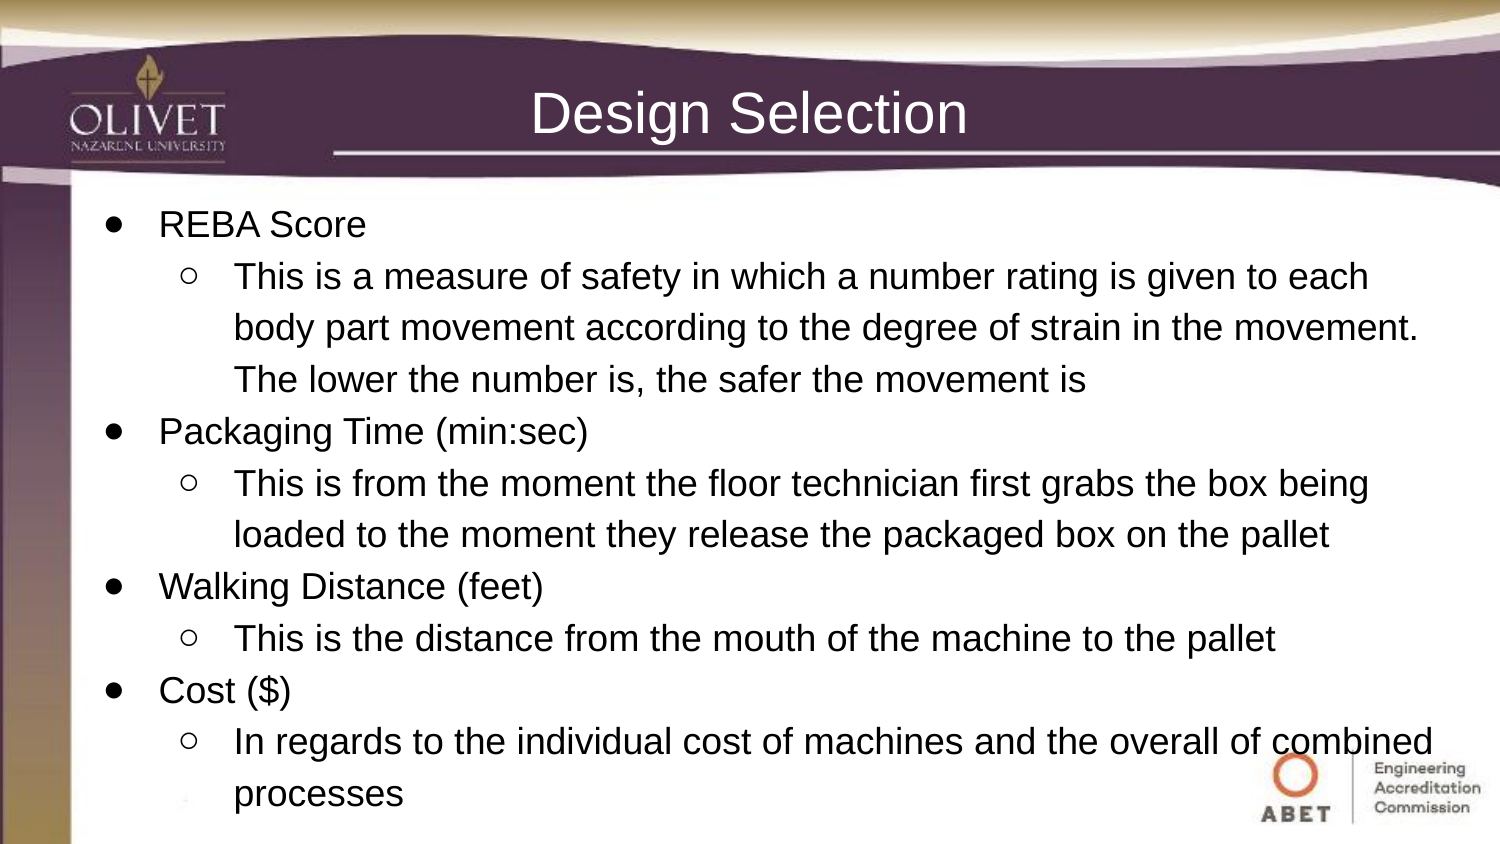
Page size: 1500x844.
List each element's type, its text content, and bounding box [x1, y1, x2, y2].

text_box REBA Score This is a measure of safety in which a number rating is given to each body part movement according to the degree of strain in the movement. The lower the number is, the safer the movement is Packaging Time (min:sec) This is from the moment the floor technician first grabs the box being loaded to the moment they release the packaged box on the pallet Walking Distance (feet) This is the distance from the mouth of the machine to the pallet Cost ($) In regards to the individual cost of machines and the overall of combined processes [68, 178, 1467, 786]
title Design Selection [51, 60, 1449, 155]
picture [0, 0, 1500, 844]
